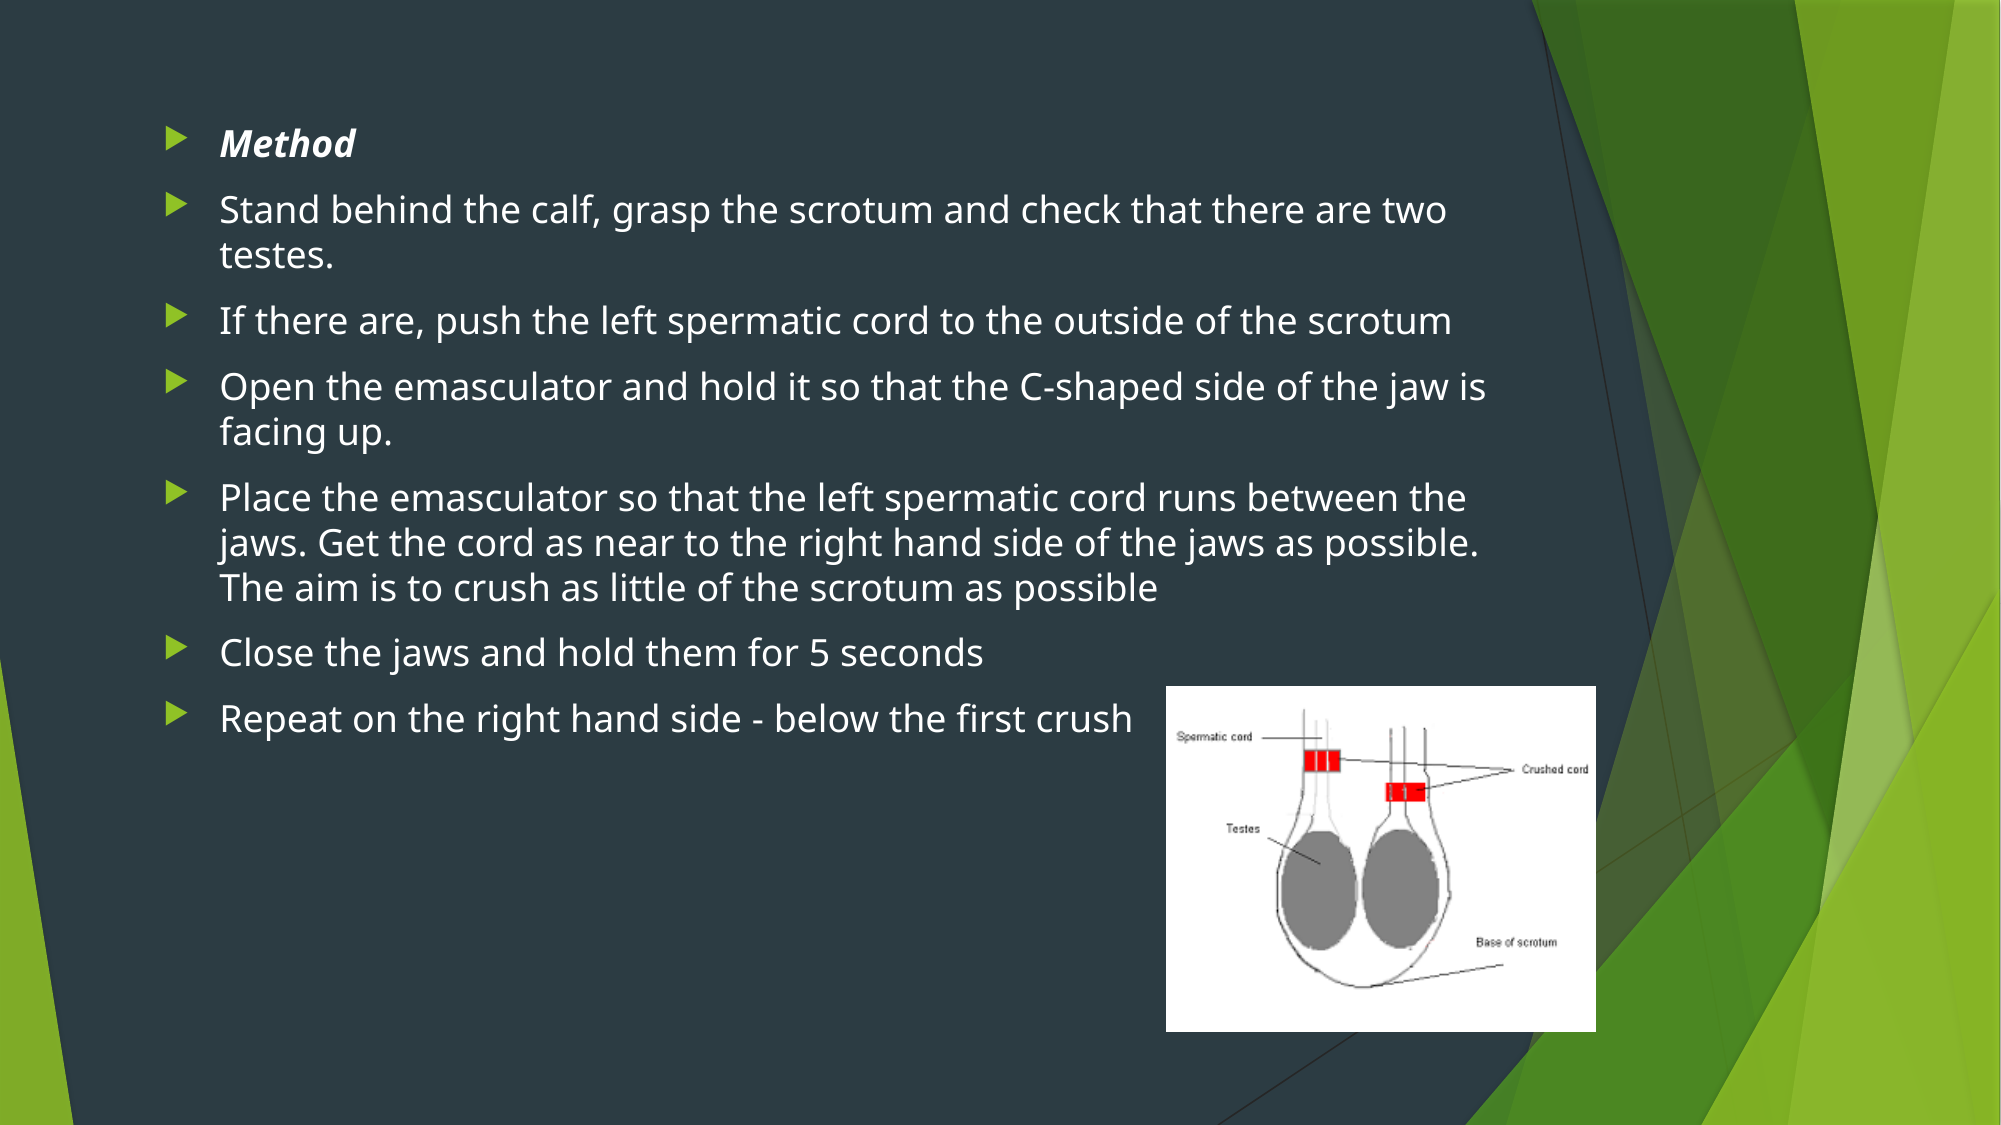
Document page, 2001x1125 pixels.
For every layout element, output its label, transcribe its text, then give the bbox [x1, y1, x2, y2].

picture [1165, 685, 1597, 1033]
list Method Stand behind the calf, grasp the scrotum and check that there are two testes. If there are, push the left spermatic cord to the outside of the scrotum Open the emasculator and hold it so that the C-shaped side of the jaw is facing up. Place the emasculator so that the left spermatic cord runs between the jaws. Get the cord as near to the right hand side of the jaws as possible. The aim is to crush as little of the scrotum as possible Close the jaws and hold them for 5 seconds Repeat on the right hand side - below the first crush [148, 112, 1559, 750]
